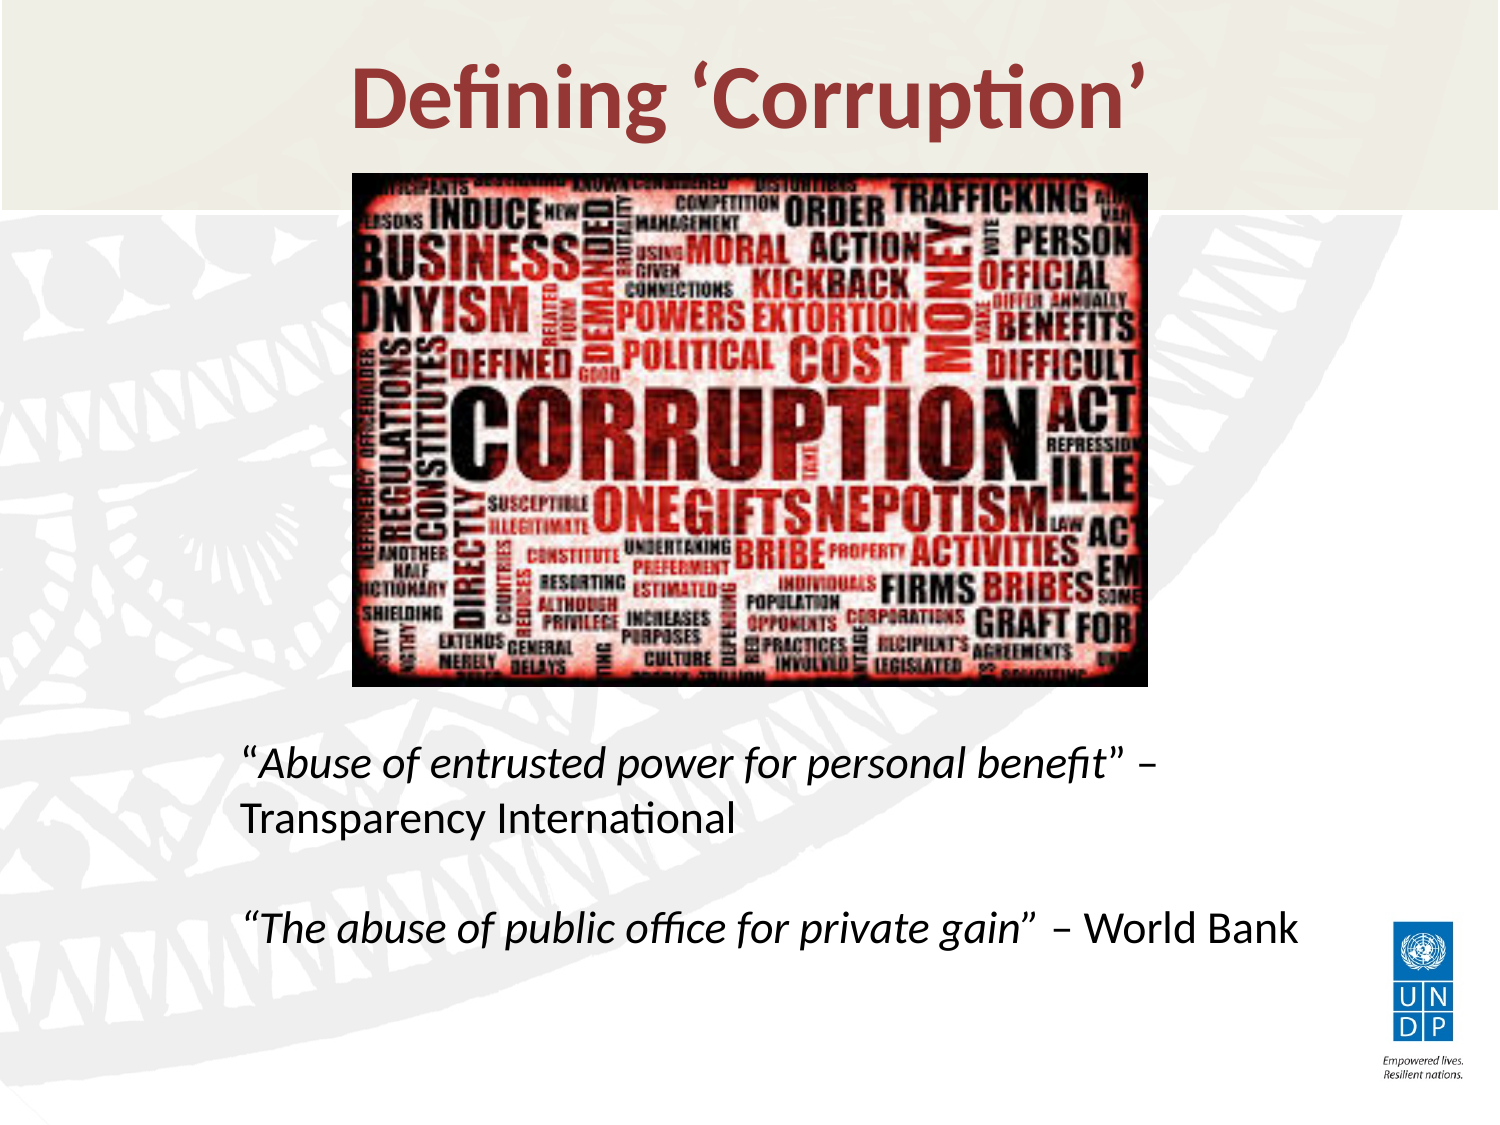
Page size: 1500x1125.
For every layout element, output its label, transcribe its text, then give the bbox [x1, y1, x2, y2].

text_box “Abuse of entrusted power for personal benefit” – Transparency International “The abuse of public office for private gain” – World Bank [149, 725, 1350, 1015]
picture [1374, 912, 1472, 1088]
picture [352, 173, 1148, 687]
title Defining ‘Corruption’ [75, 8, 1425, 176]
